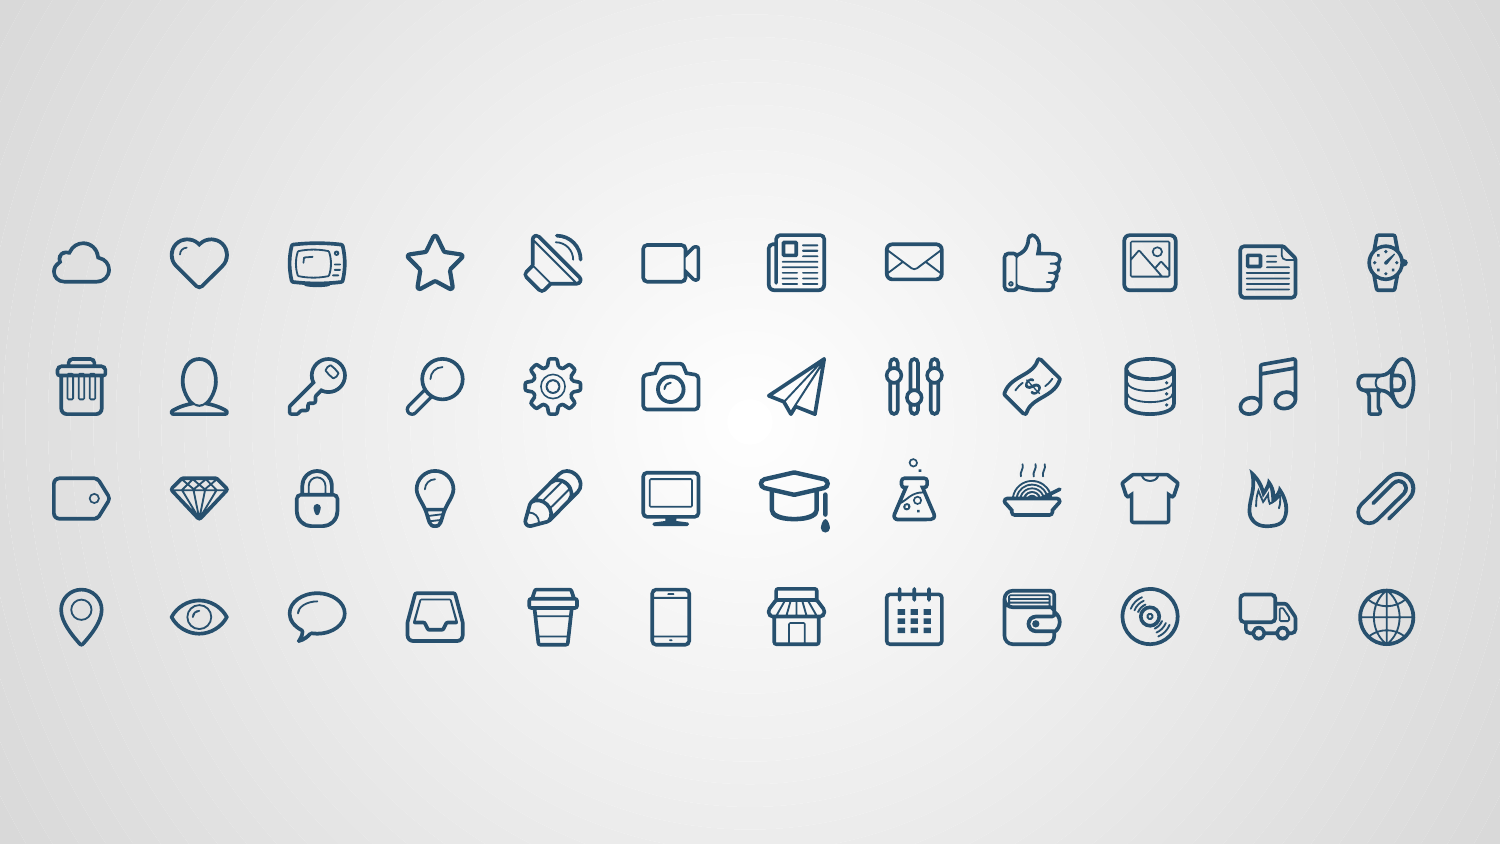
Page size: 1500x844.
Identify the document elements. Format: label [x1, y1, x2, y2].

text_box [52, 241, 111, 284]
text_box [1120, 587, 1180, 647]
text_box [1124, 357, 1176, 416]
text_box [169, 357, 229, 416]
text_box [523, 469, 583, 528]
text_box [641, 361, 701, 412]
text_box [884, 357, 944, 416]
text_box [287, 591, 347, 643]
text_box [1002, 480, 1062, 517]
text_box [1238, 592, 1298, 641]
text_box [333, 250, 340, 256]
text_box [191, 609, 201, 619]
text_box [1019, 463, 1024, 478]
text_box [650, 587, 692, 647]
text_box [287, 241, 347, 288]
text_box [55, 357, 108, 416]
text_box [766, 587, 827, 647]
text_box [1356, 357, 1416, 416]
text_box [766, 357, 827, 416]
text_box [1255, 487, 1282, 510]
text_box [70, 598, 93, 621]
text_box [641, 243, 701, 284]
text_box [405, 357, 465, 416]
text_box [884, 468, 944, 529]
text_box [1120, 472, 1180, 525]
text_box [1014, 382, 1024, 392]
text_box [766, 233, 827, 293]
text_box [1247, 469, 1289, 529]
text_box [554, 241, 575, 261]
text_box [294, 469, 340, 528]
text_box [302, 255, 314, 264]
text_box [88, 372, 97, 401]
text_box [169, 237, 229, 290]
text_box [413, 598, 458, 632]
text_box [1002, 233, 1062, 293]
text_box [1122, 233, 1178, 293]
text_box [51, 476, 111, 521]
text_box [1002, 588, 1062, 647]
text_box [1151, 246, 1163, 258]
text_box [758, 470, 830, 533]
text_box [66, 372, 75, 401]
text_box [186, 604, 213, 631]
text_box [294, 248, 332, 279]
text_box [1032, 463, 1037, 478]
text_box [523, 233, 583, 293]
text_box [527, 587, 579, 647]
text_box [641, 470, 701, 527]
text_box [287, 357, 347, 417]
text_box [1356, 471, 1416, 526]
text_box [169, 476, 229, 521]
text_box [1238, 244, 1298, 300]
text_box [169, 598, 229, 636]
text_box [1025, 378, 1041, 395]
text_box [1367, 233, 1408, 293]
text_box [1041, 463, 1046, 478]
text_box [414, 469, 456, 529]
text_box [1044, 378, 1054, 387]
text_box [884, 242, 944, 282]
text_box [59, 587, 104, 647]
text_box [297, 600, 319, 615]
text_box [77, 372, 86, 401]
text_box [1384, 253, 1395, 265]
text_box [1129, 240, 1171, 278]
text_box [1002, 357, 1062, 416]
text_box [1358, 588, 1416, 647]
text_box [554, 233, 583, 262]
text_box [405, 233, 465, 292]
text_box [405, 591, 465, 643]
text_box [884, 586, 944, 647]
text_box [1238, 357, 1298, 416]
text_box [523, 357, 583, 416]
